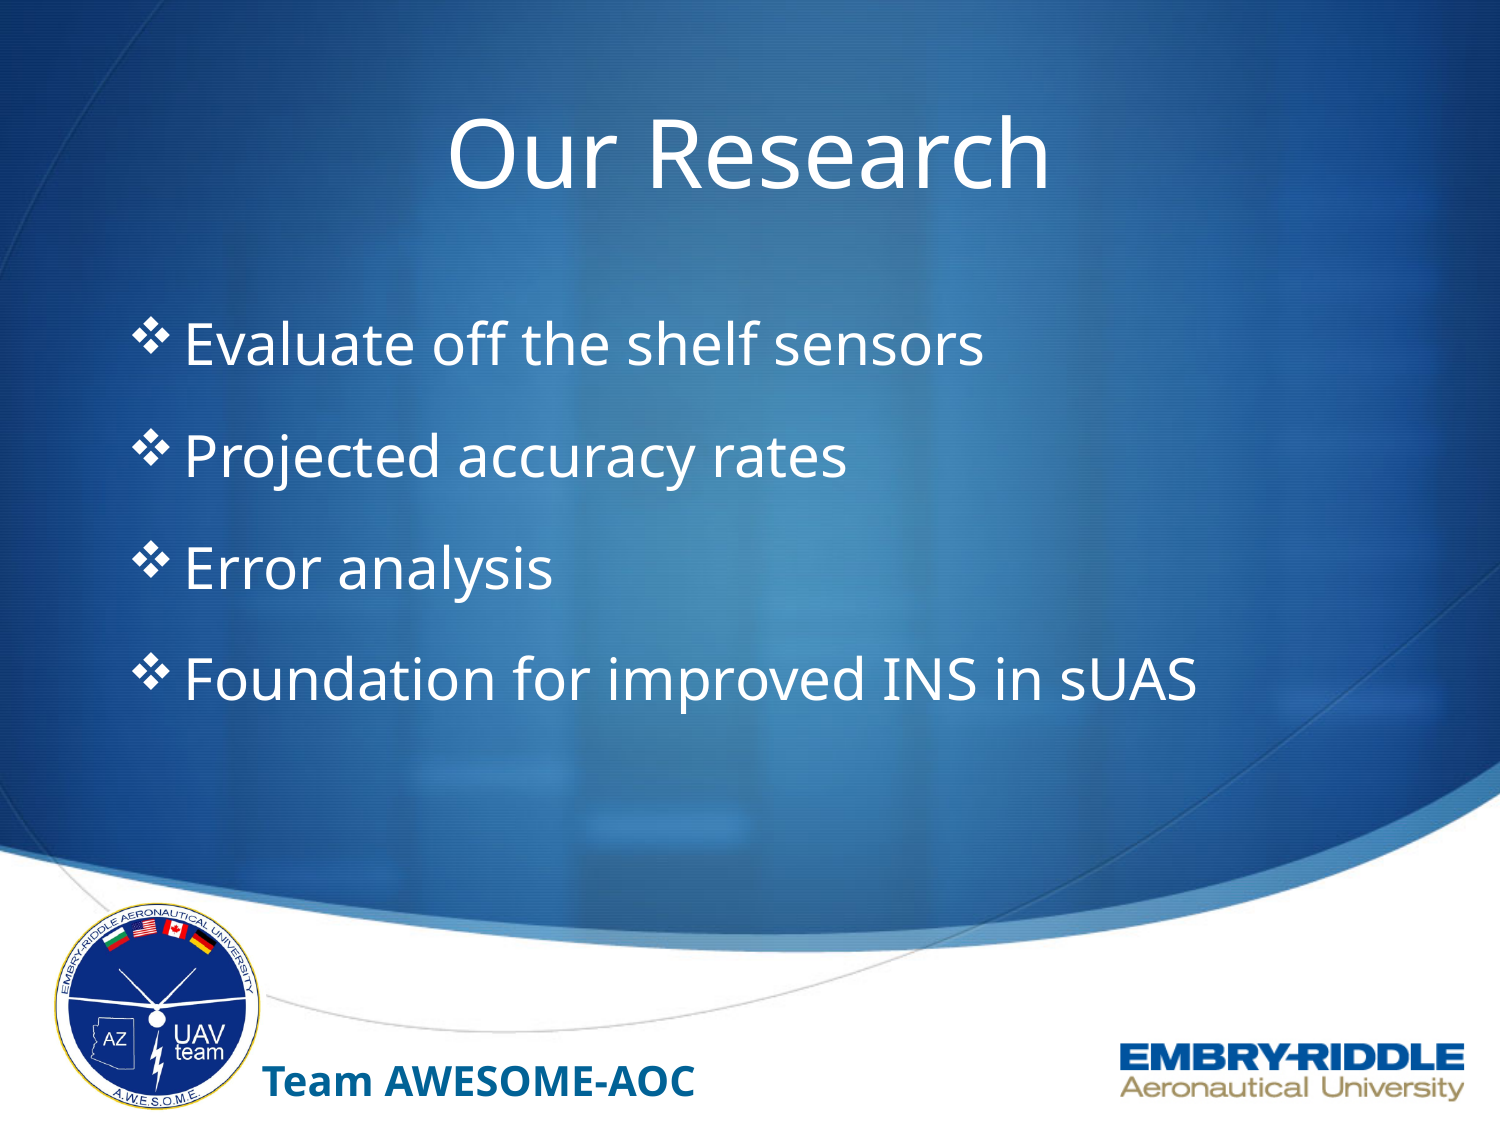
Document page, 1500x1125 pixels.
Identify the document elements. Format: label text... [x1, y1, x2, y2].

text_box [49, 899, 721, 1113]
picture [0, 0, 1500, 1125]
list Evaluate off the shelf sensors Projected accuracy rates Error analysis Foundation for improved INS in sUAS [112, 299, 1370, 975]
title Our Research [75, 56, 1425, 245]
